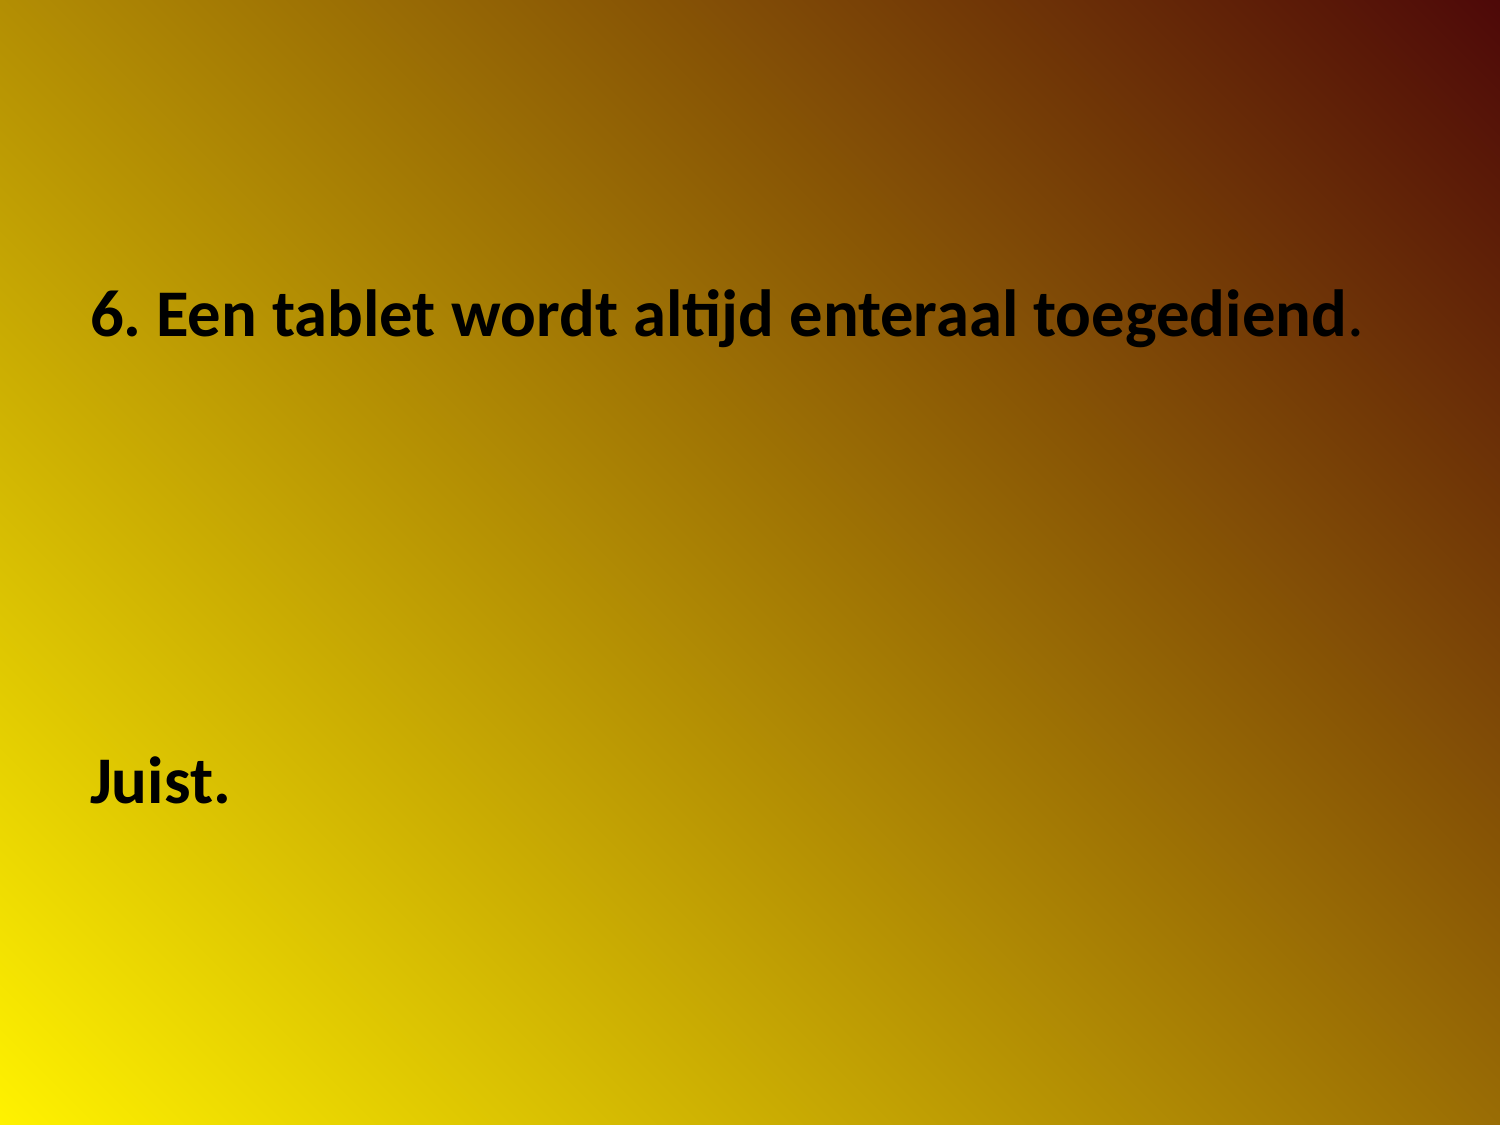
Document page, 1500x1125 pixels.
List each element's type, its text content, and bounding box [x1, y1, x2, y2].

list 6. Een tablet wordt altijd enteraal toegediend. Juist. [75, 262, 1425, 1005]
